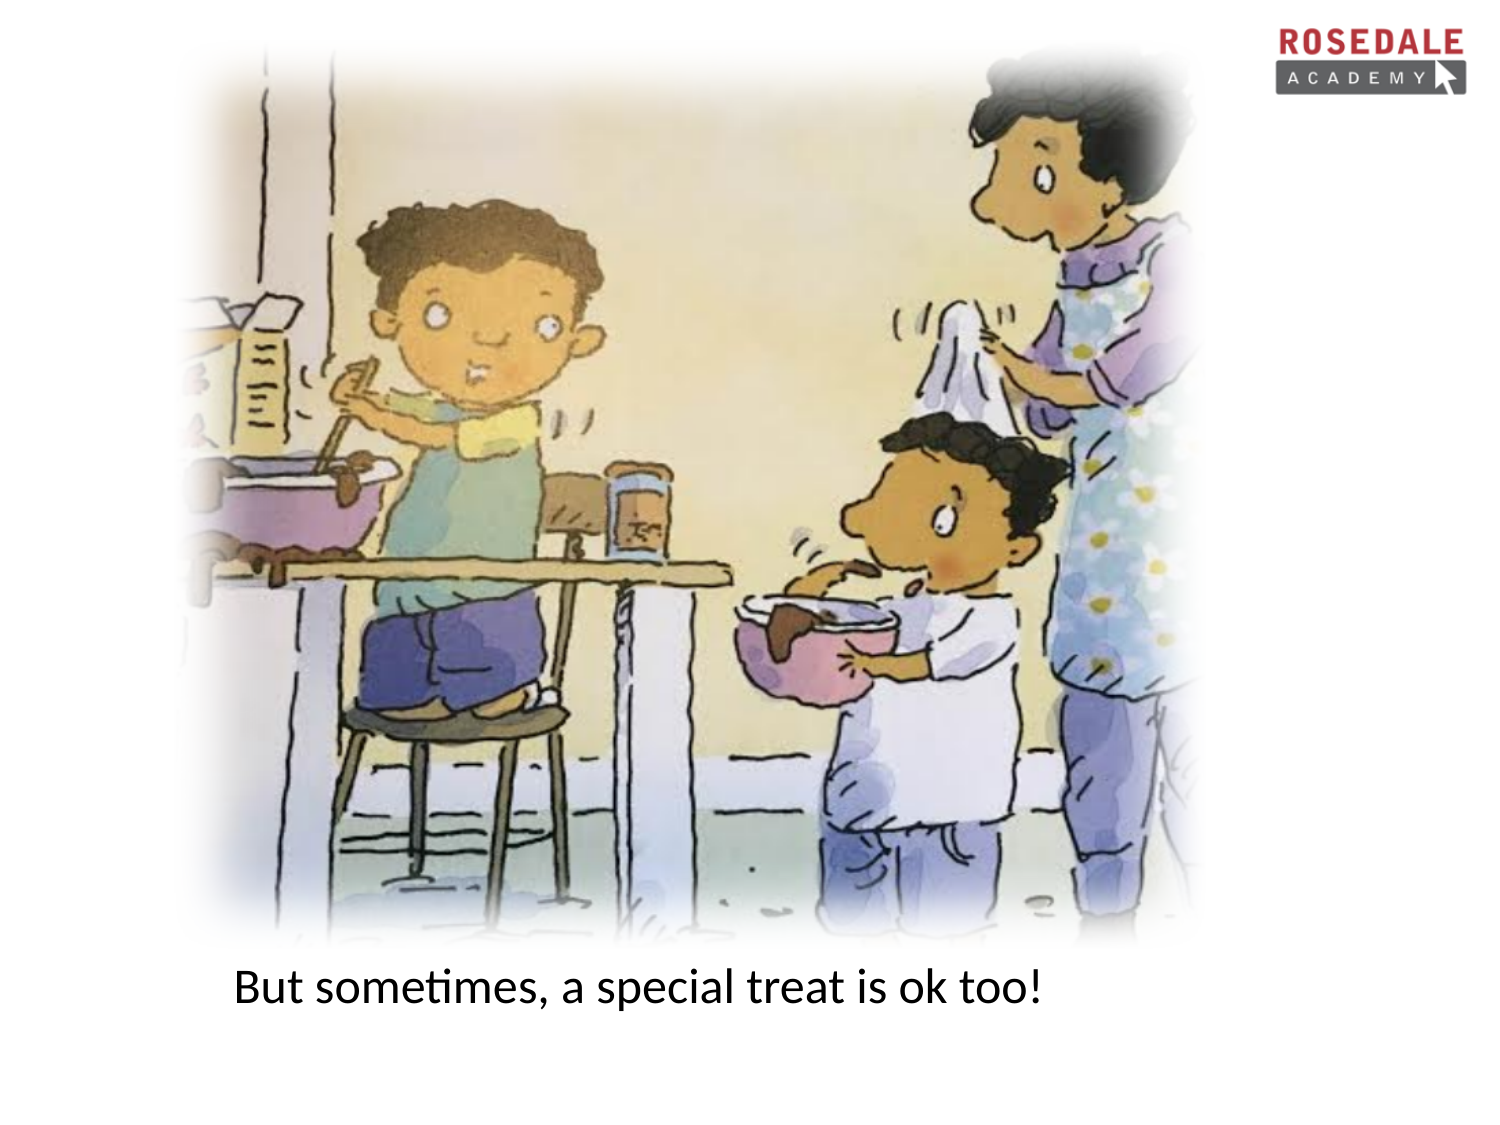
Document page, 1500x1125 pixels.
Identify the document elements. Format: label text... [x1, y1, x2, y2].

picture [171, 37, 1209, 953]
list But sometimes, a special treat is ok too! [218, 952, 1231, 1047]
picture [1269, 22, 1472, 100]
